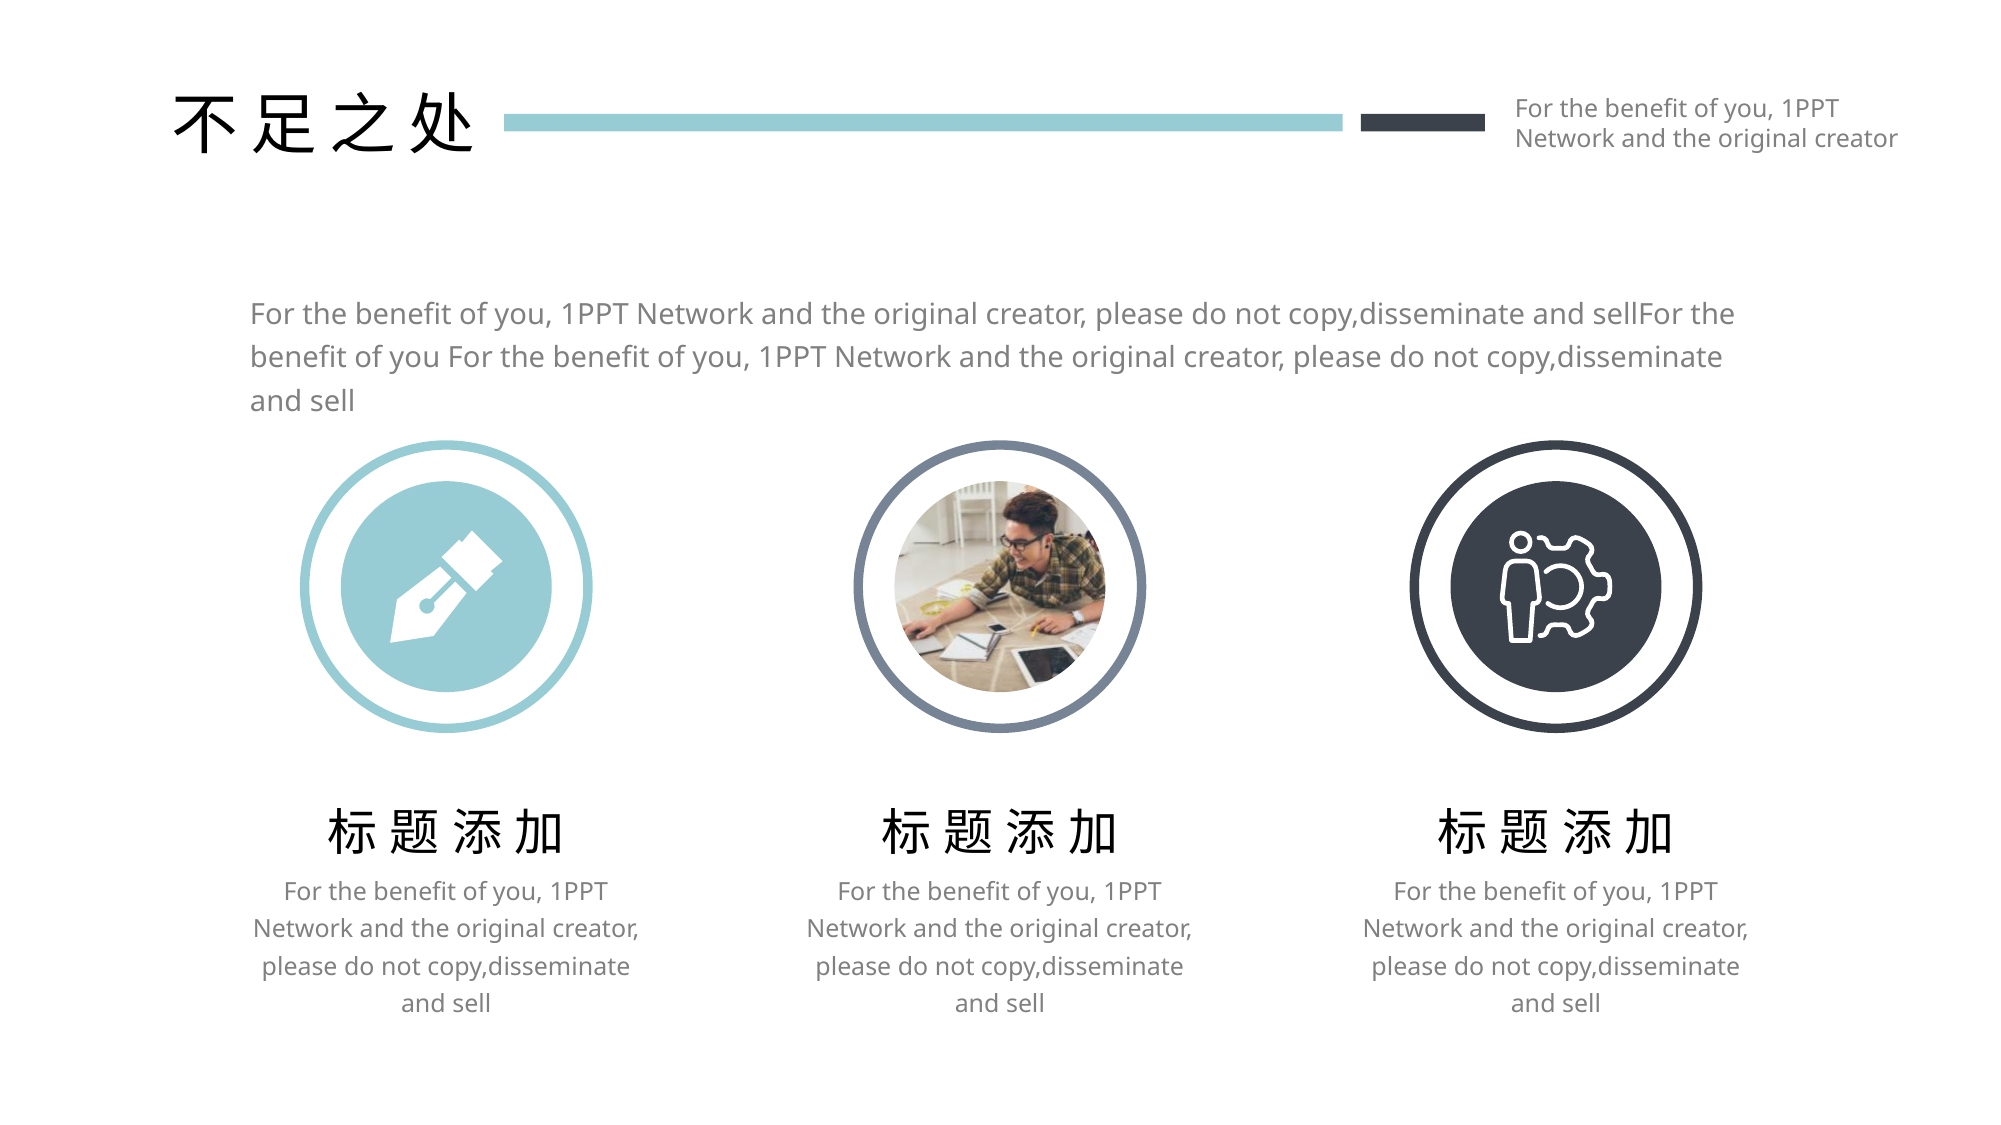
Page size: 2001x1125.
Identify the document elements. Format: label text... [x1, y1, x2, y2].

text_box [858, 444, 1142, 729]
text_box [782, 793, 1218, 1028]
text_box [1360, 113, 1486, 132]
text_box For the benefit of you, 1PPT Network and the original creator, please do not copy,disseminate and sellFor the benefit of you For the benefit of you, 1PPT Network and the original creator, please do not copy,disseminate and sell [235, 278, 1774, 425]
text_box For the benefit of you, 1PPT Network and the original creator [1500, 84, 1940, 160]
text_box [503, 113, 1344, 132]
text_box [228, 793, 664, 1028]
text_box 不足之处 [156, 74, 491, 170]
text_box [304, 444, 588, 729]
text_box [1338, 793, 1774, 1028]
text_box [1414, 444, 1698, 729]
